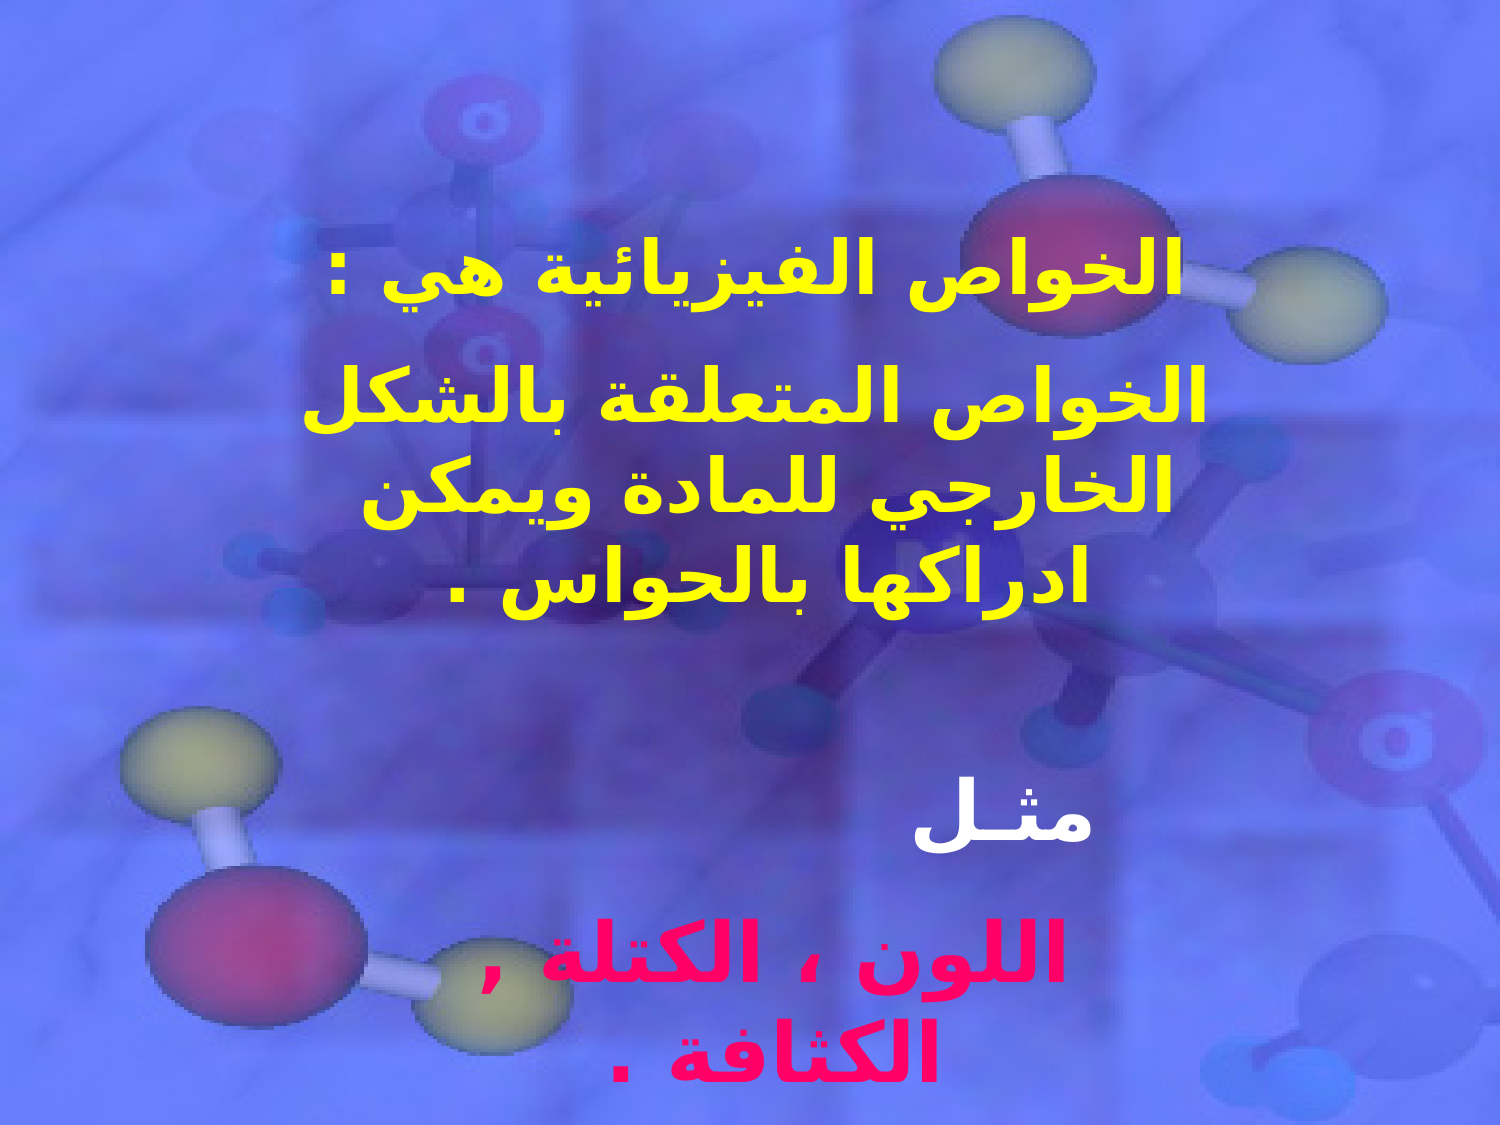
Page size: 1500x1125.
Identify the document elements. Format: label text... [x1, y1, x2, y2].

picture [0, 0, 1500, 1125]
text_box الخواص الفيزيائية هي : الخواص المتعلقة بالشكل الخارجي للمادة ويمكن ادراكها بالحواس . [274, 212, 1263, 625]
text_box مثـل اللون ، الكتلة , الكثافة . [437, 649, 1113, 1107]
